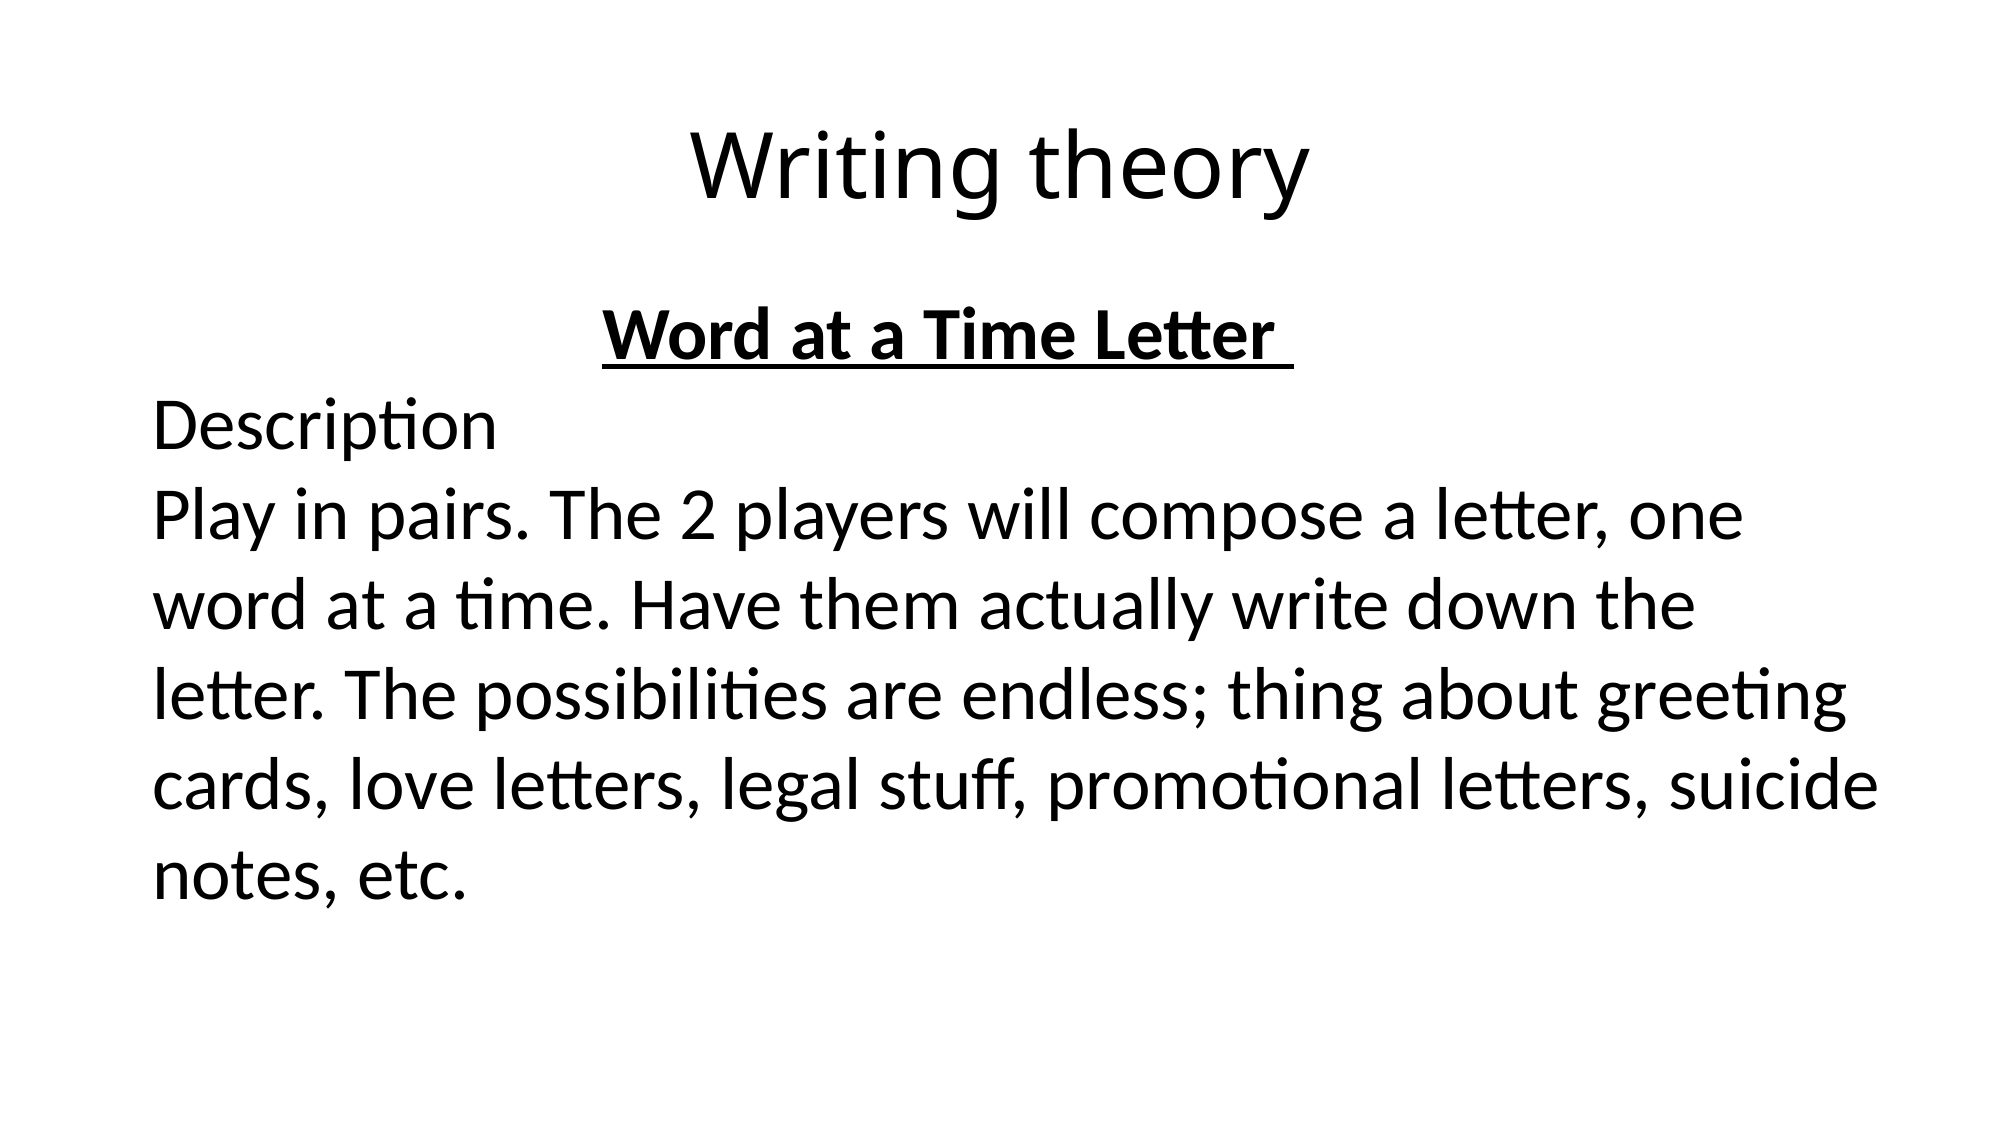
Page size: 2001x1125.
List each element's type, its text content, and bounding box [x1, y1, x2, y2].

text_box Word at a Time Letter Description Play in pairs. The 2 players will compose a letter, one word at a time. Have them actually write down the letter. The possibilities are endless; thing about greeting cards, love letters, legal stuff, promotional letters, suicide notes, etc. [137, 277, 1899, 967]
title Writing theory [137, 59, 1863, 277]
